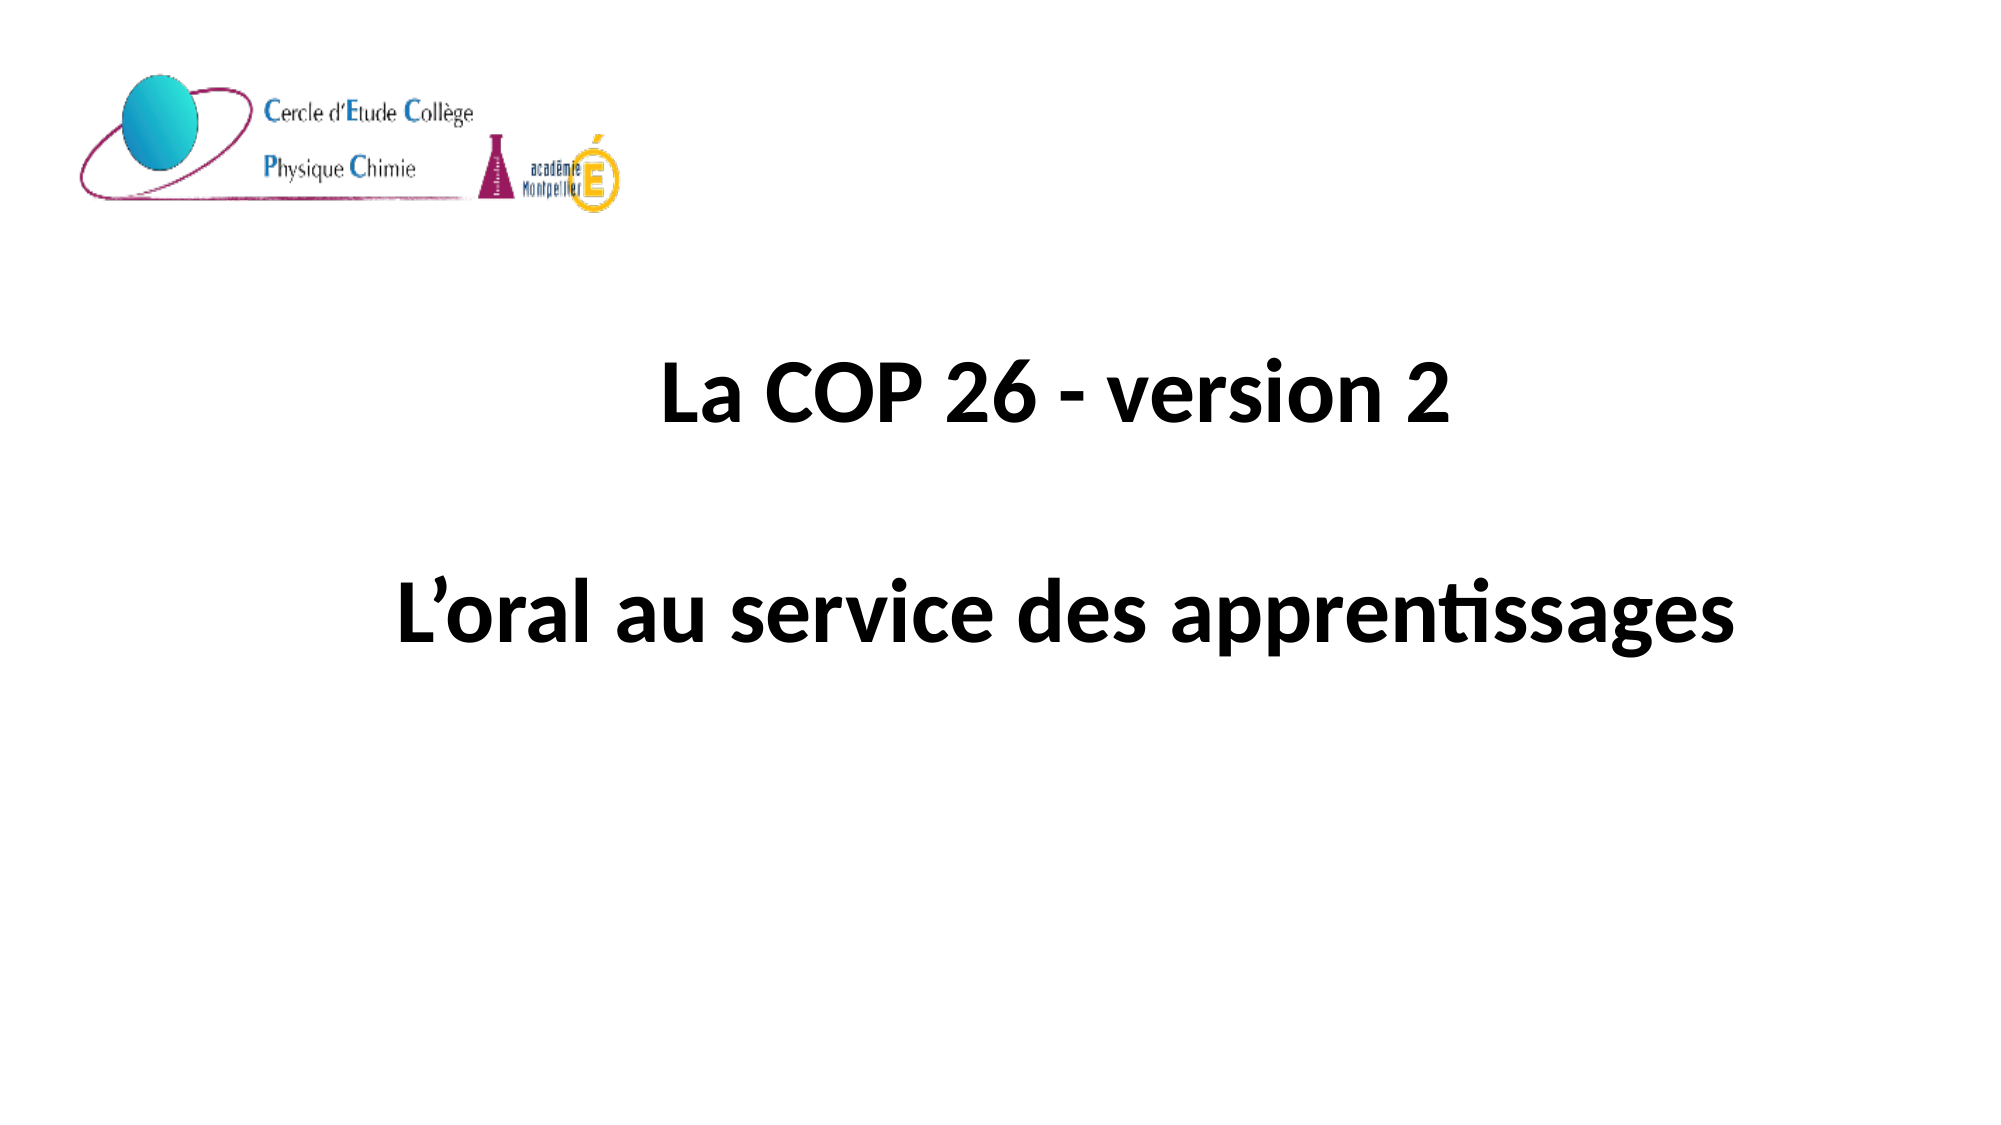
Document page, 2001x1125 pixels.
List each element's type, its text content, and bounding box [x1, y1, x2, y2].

text_box La COP 26 - version 2 L’oral au service des apprentissages [177, 323, 1957, 669]
picture [52, 62, 646, 237]
